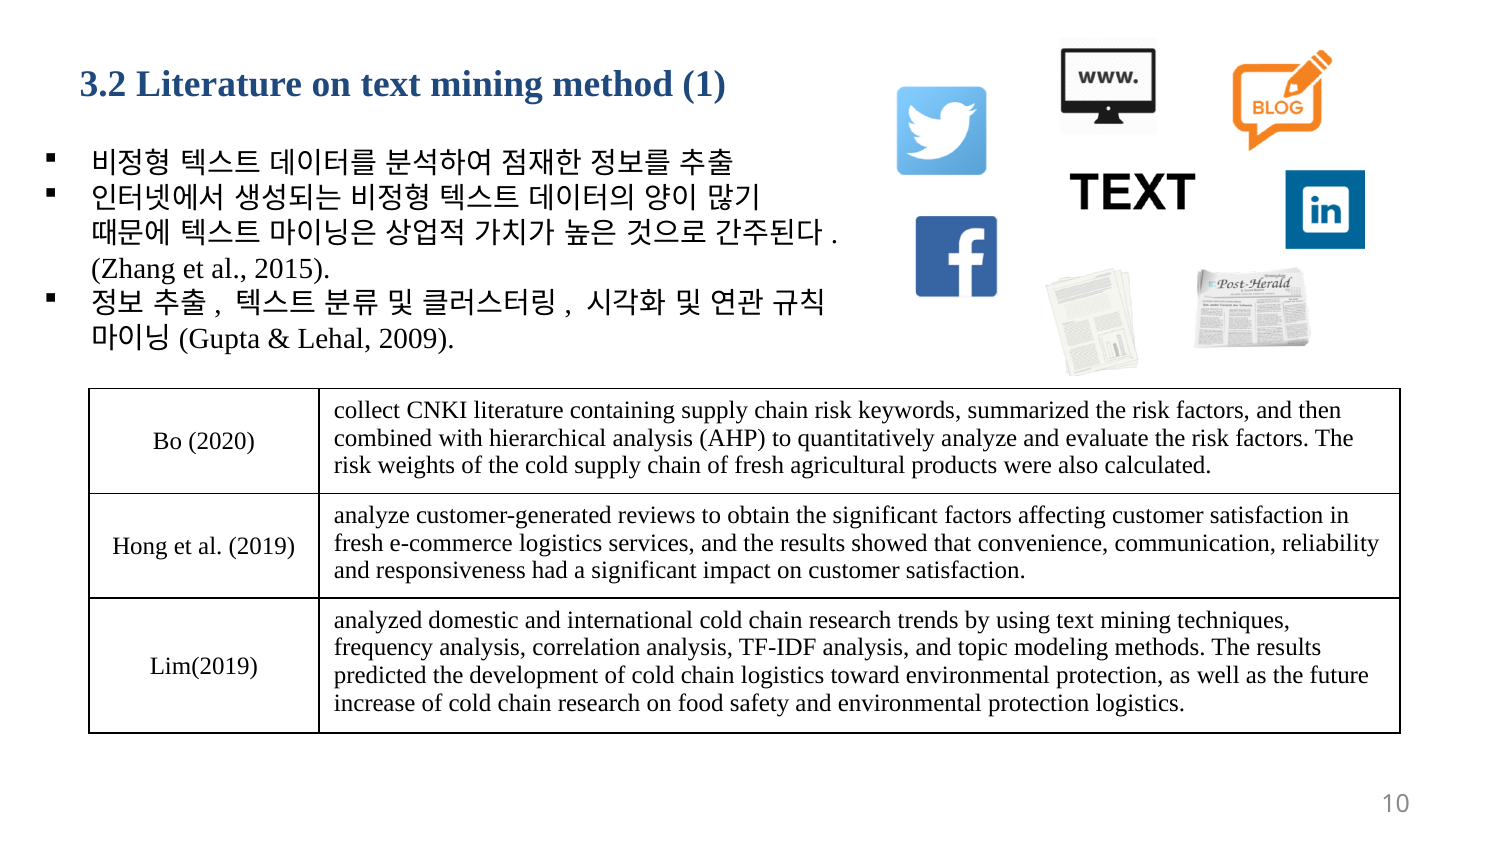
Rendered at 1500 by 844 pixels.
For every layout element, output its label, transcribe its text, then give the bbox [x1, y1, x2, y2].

picture [1303, 187, 1349, 232]
picture [891, 36, 1365, 376]
table_header Bo (2020) [90, 389, 318, 493]
text_box 3.2 Literature on text mining method (1) [64, 6, 750, 112]
table_cell analyzed domestic and international cold chain research trends by using text mining techniques, frequency analysis, correlation analysis, TF-IDF analysis, and topic modeling methods. The results predicted the development of cold chain logistics toward environmental protection, as well as the future increase of cold chain research on food safety and environmental protection logistics. [320, 599, 1399, 732]
table_cell analyze customer-generated reviews to obtain the significant factors affecting customer satisfaction in fresh e-commerce logistics services, and the results showed that convenience, communication, reliability and responsiveness had a significant impact on customer satisfaction. [320, 494, 1399, 597]
table_cell Lim(2019) [90, 599, 318, 732]
slide_number 10 [1074, 782, 1425, 827]
table_header collect CNKI literature containing supply chain risk keywords, summarized the risk factors, and then combined with hierarchical analysis (AHP) to quantitatively analyze and evaluate the risk factors. The risk weights of the cold supply chain of fresh agricultural products were also calculated. [320, 389, 1399, 493]
table_cell Hong et al. (2019) [90, 494, 318, 597]
text_box 비정형 텍스트 데이터를 분석하여 점재한 정보를 추출 인터넷에서 생성되는 비정형 텍스트 데이터의 양이 많기 때문에 텍스트 마이닝은 상업적 가치가 높은 것으로 간주된다.(Zhang et al., 2015). 정보 추출, 텍스트 분류 및 클러스터링, 시각화 및 연관 규칙 마이닝(Gupta & Lehal, 2009). [29, 101, 857, 362]
